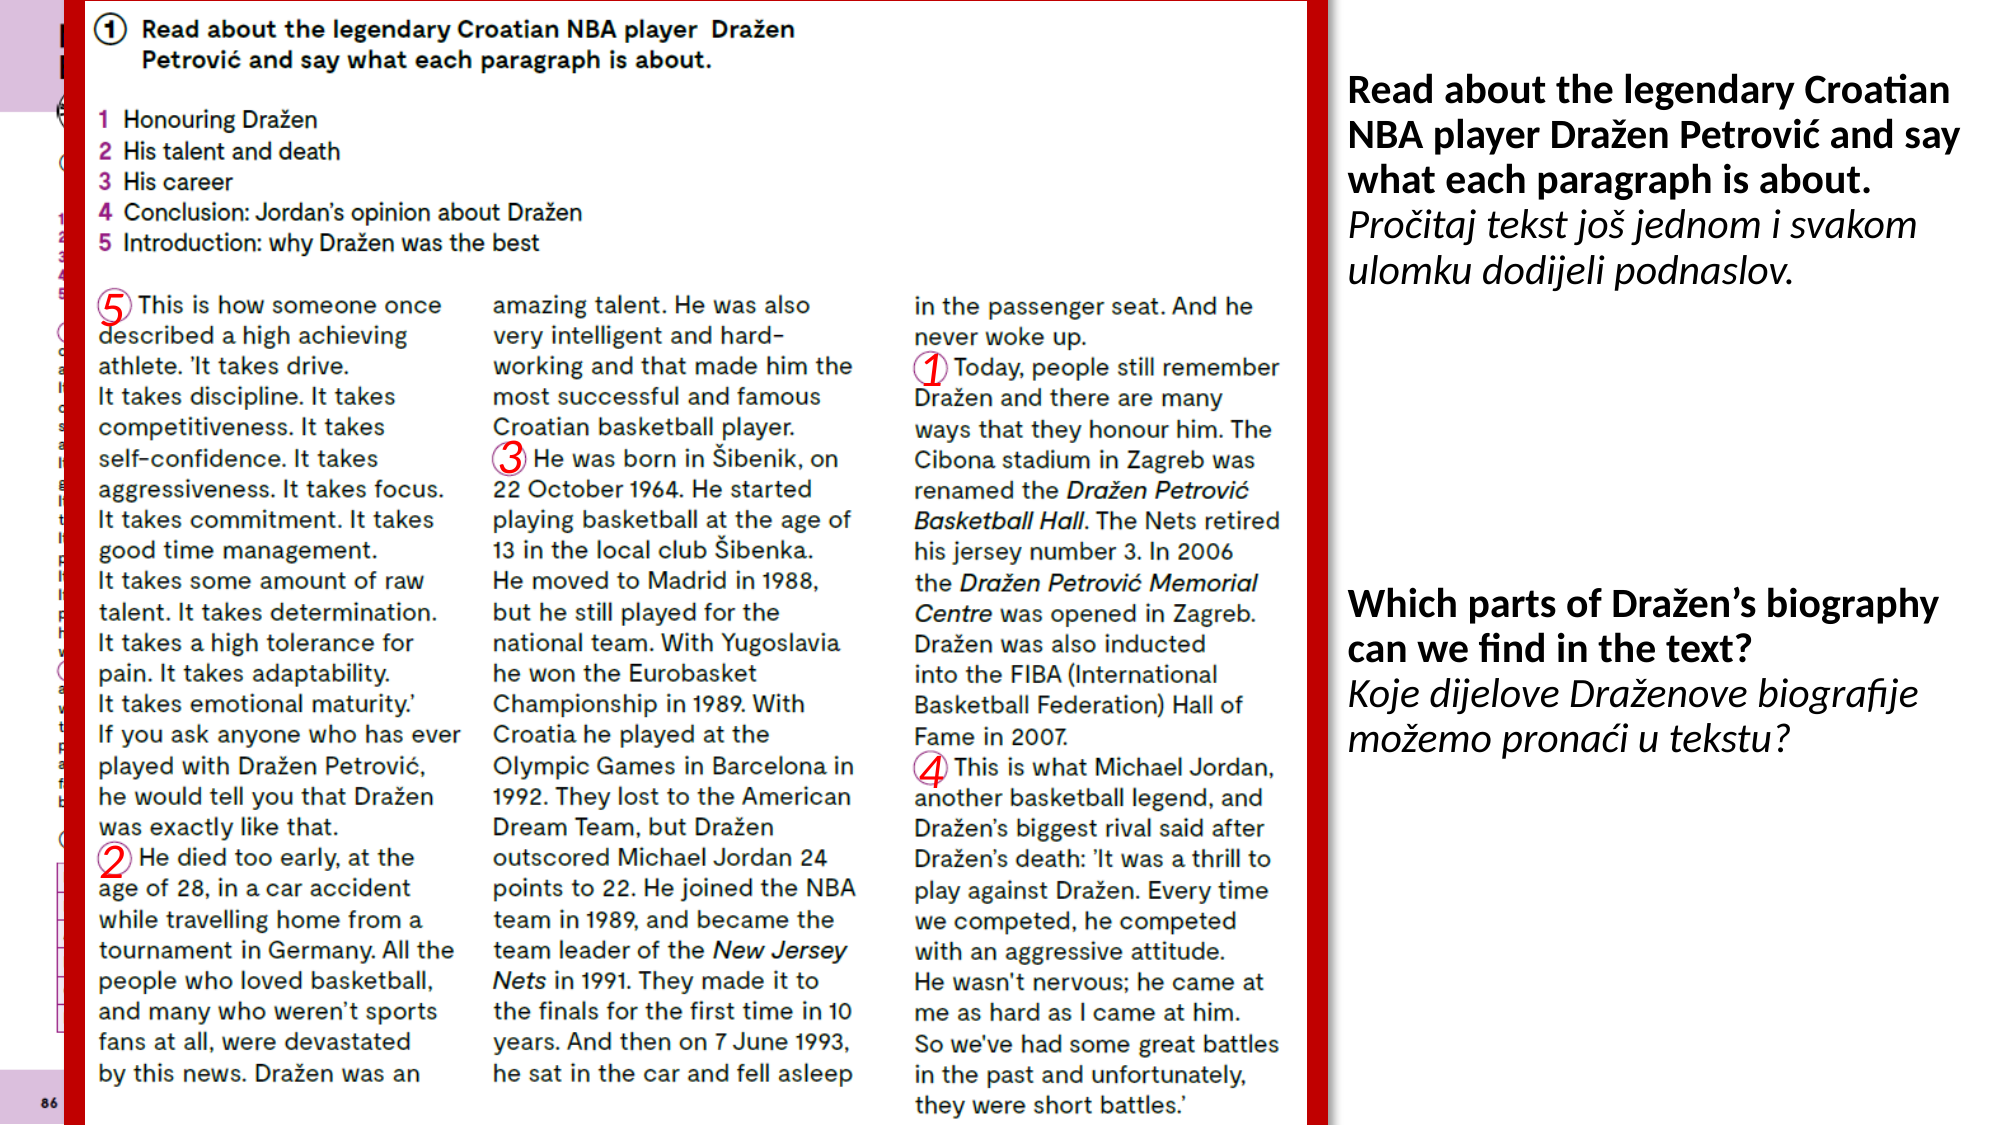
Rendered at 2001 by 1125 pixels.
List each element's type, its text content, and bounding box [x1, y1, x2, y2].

text_box Which parts of Dražen’s biography can we find in the text? Koje dijelove Draženove biografije možemo pronaći u tekstu? [1332, 573, 2000, 1027]
picture [0, 0, 1308, 1125]
text_box Read about the legendary Croatian NBA player Dražen Petrović and say what each paragraph is about. Pročitaj tekst još jednom i svakom ulomku dodijeli podnaslov. [1340, 60, 2000, 513]
